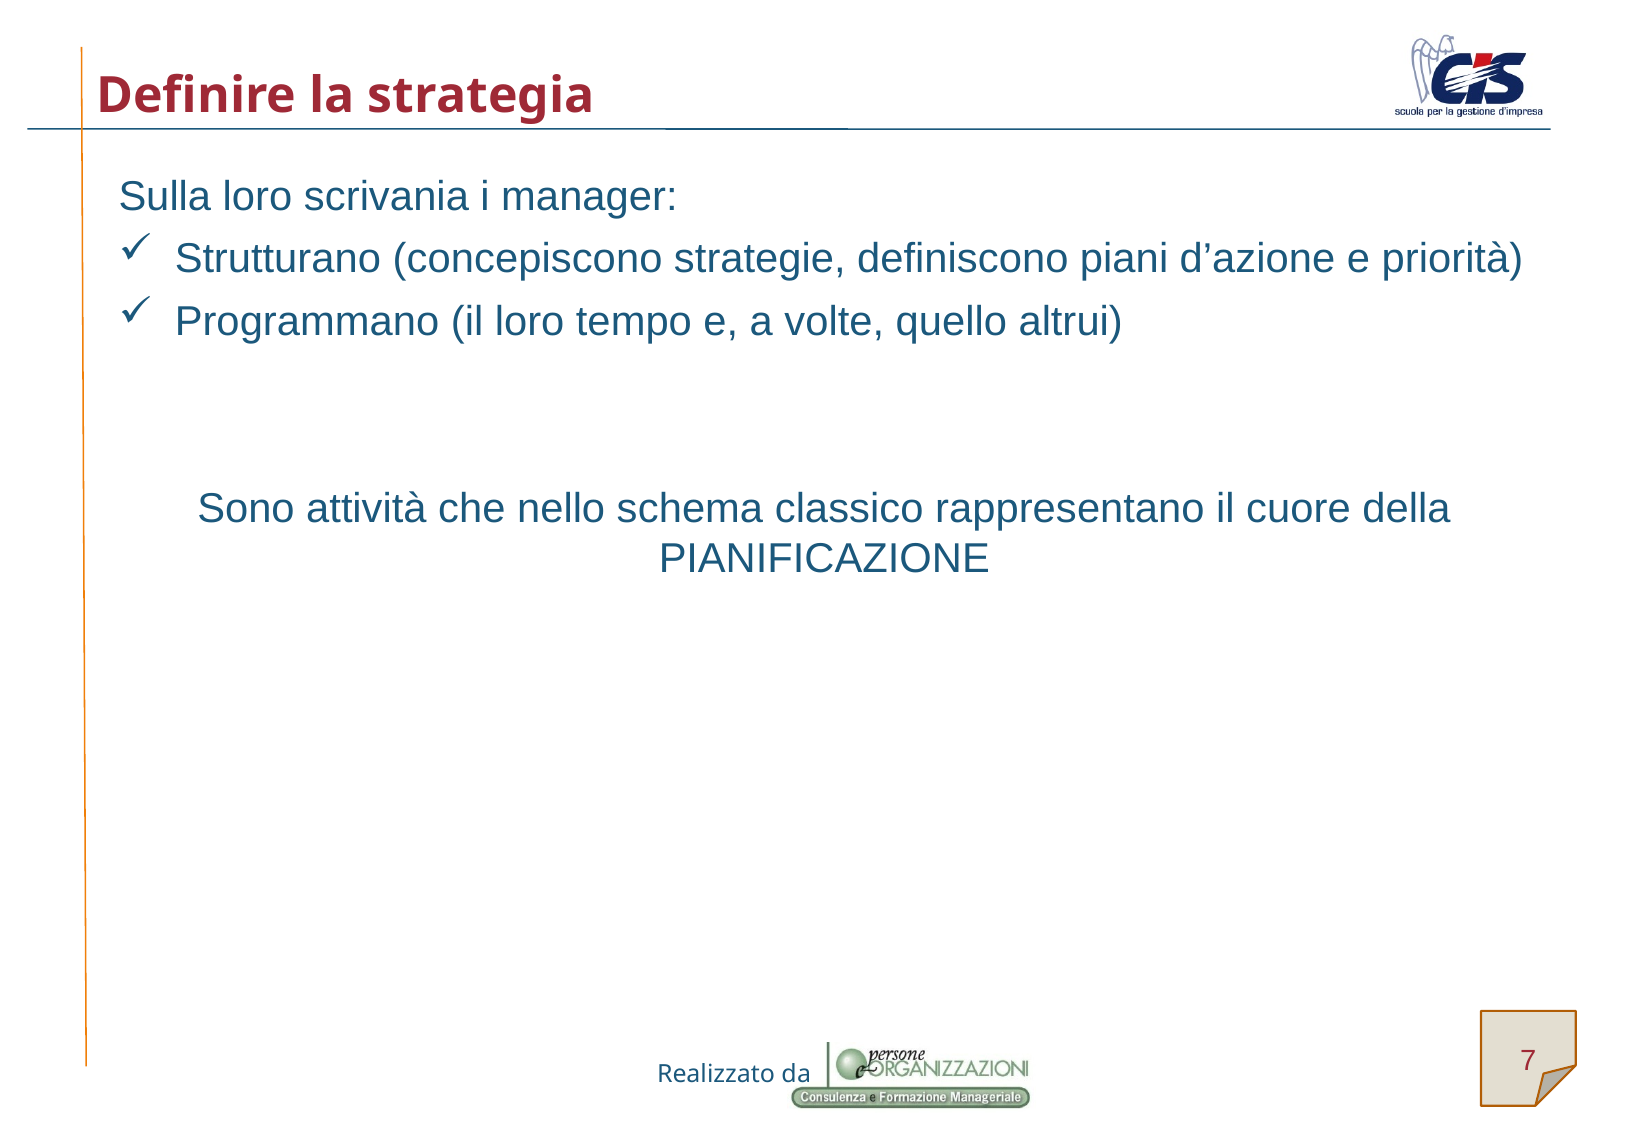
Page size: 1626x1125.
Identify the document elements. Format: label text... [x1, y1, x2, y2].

picture [1390, 30, 1545, 121]
picture [787, 1070, 792, 1080]
picture [787, 1042, 1036, 1117]
slide_number 7 [1486, 1028, 1571, 1089]
text_box Sulla loro scrivania i manager: Strutturano (concepiscono strategie, definiscono piani d’azione e priorità) Programmano (il loro tempo e, a volte, quello altrui) Sono attività che nello schema classico rappresentano il cuore della PIANIFICAZIONE [103, 160, 1545, 589]
title Definire la strategia [81, 33, 1544, 153]
